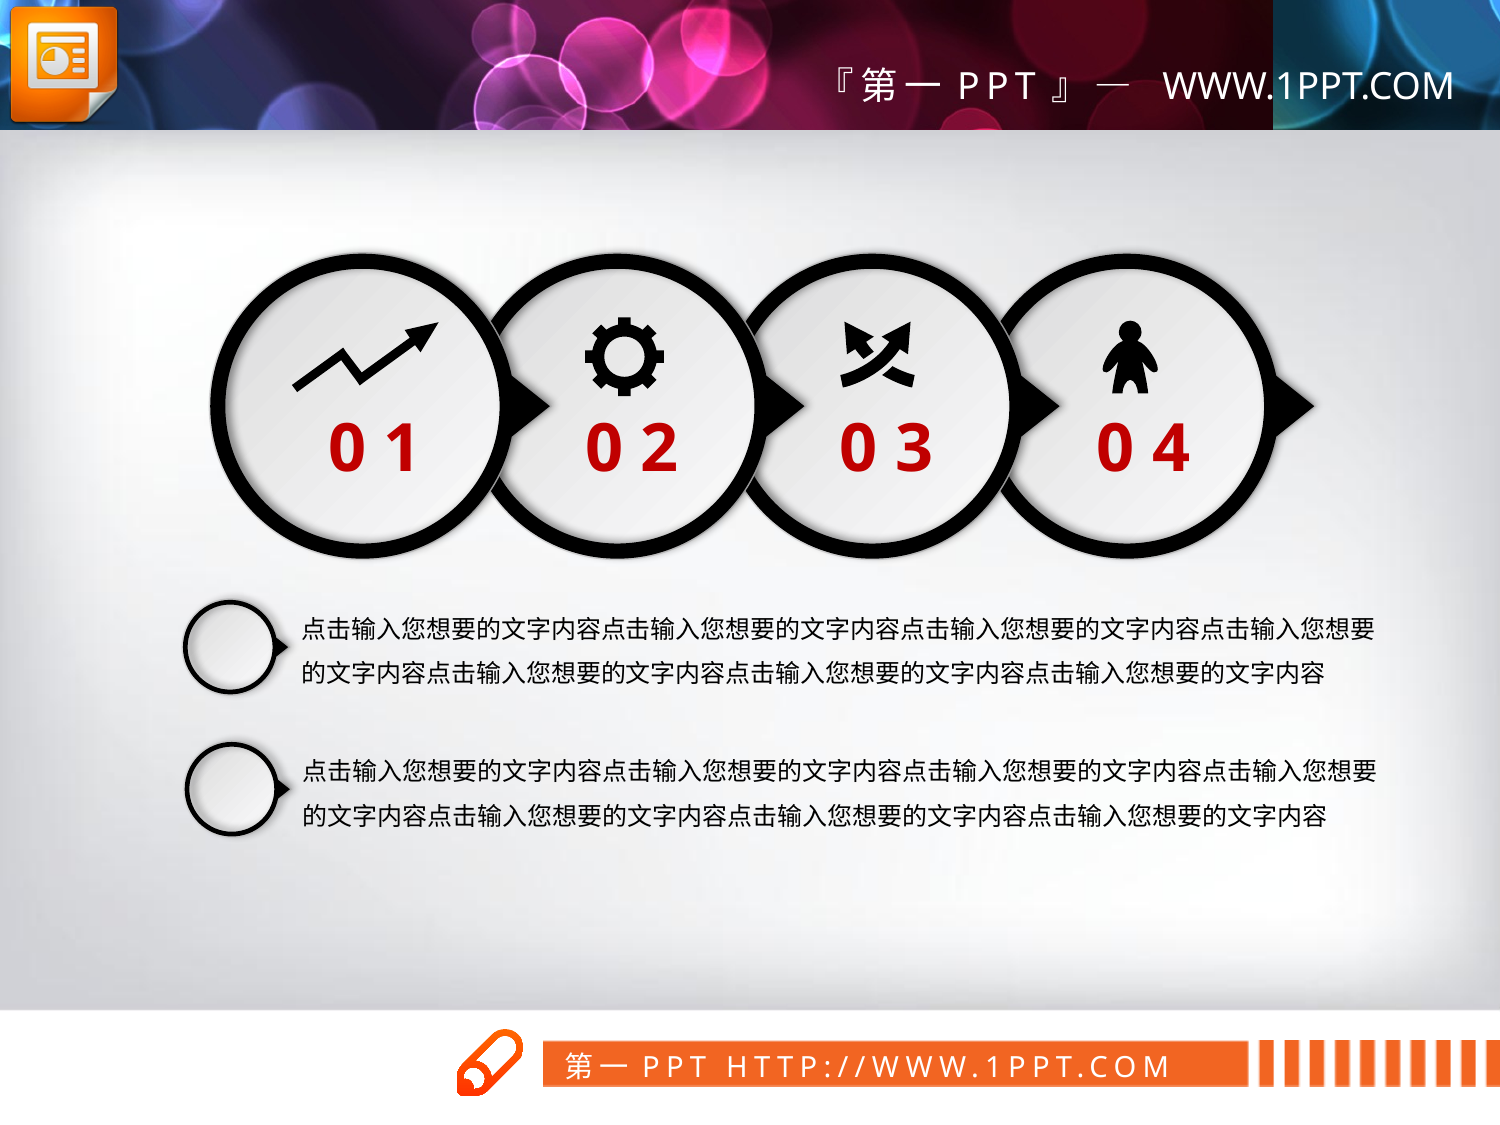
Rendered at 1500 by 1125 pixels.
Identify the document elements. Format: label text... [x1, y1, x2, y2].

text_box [209, 253, 551, 559]
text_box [806, 253, 1060, 575]
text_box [1060, 253, 1315, 575]
text_box 点击输入您想要的文字内容点击输入您想要的文字内容点击输入您想要的文字内容点击输入您想要的文字内容点击输入您想要的文字内容点击输入您想要的文字内容点击输入您想要的文字内容 [288, 732, 1396, 928]
picture [0, 0, 1500, 1012]
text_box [182, 599, 289, 741]
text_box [184, 741, 291, 883]
picture [543, 1040, 1500, 1087]
text_box 点击输入您想要的文字内容点击输入您想要的文字内容点击输入您想要的文字内容点击输入您想要的文字内容点击输入您想要的文字内容点击输入您想要的文字内容点击输入您想要的文字内容 [286, 590, 1395, 732]
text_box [464, 253, 805, 575]
